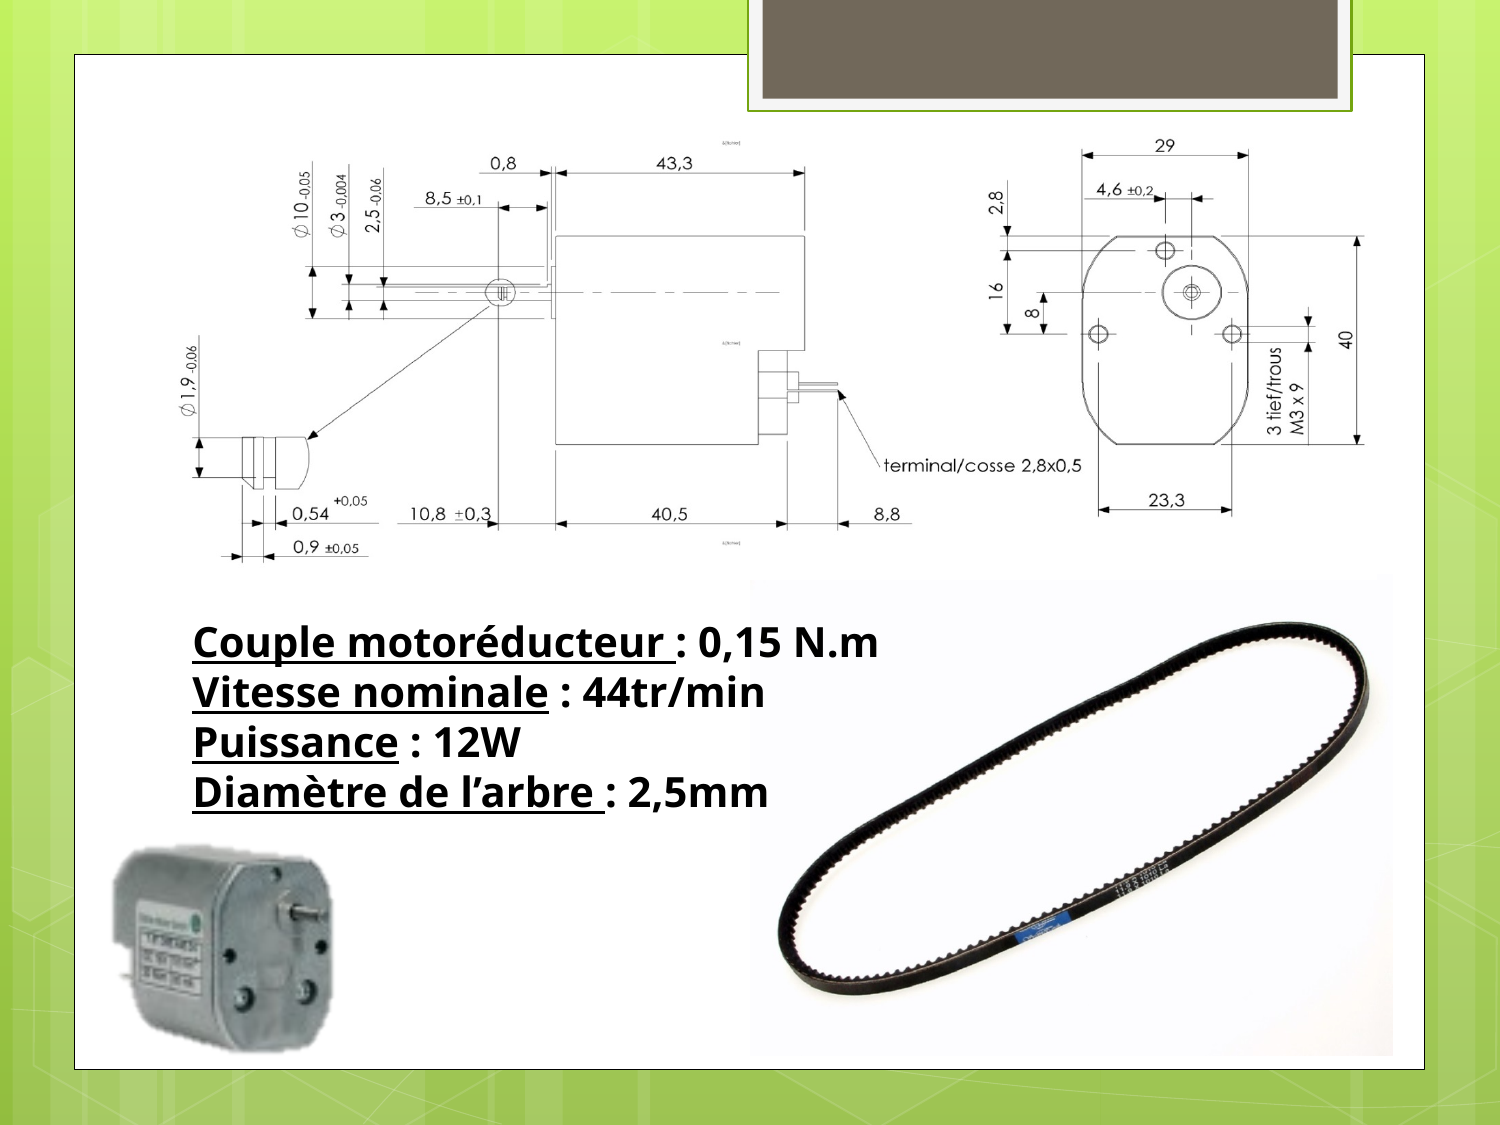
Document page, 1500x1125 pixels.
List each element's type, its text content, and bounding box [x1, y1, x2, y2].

text_box Couple motoréducteur : 0,15 N.m Vitesse nominale : 44tr/min Puissance : 12W Diamètre de l’arbre : 2,5mm [177, 608, 743, 824]
picture [84, 763, 390, 1098]
picture [84, 130, 1393, 1057]
